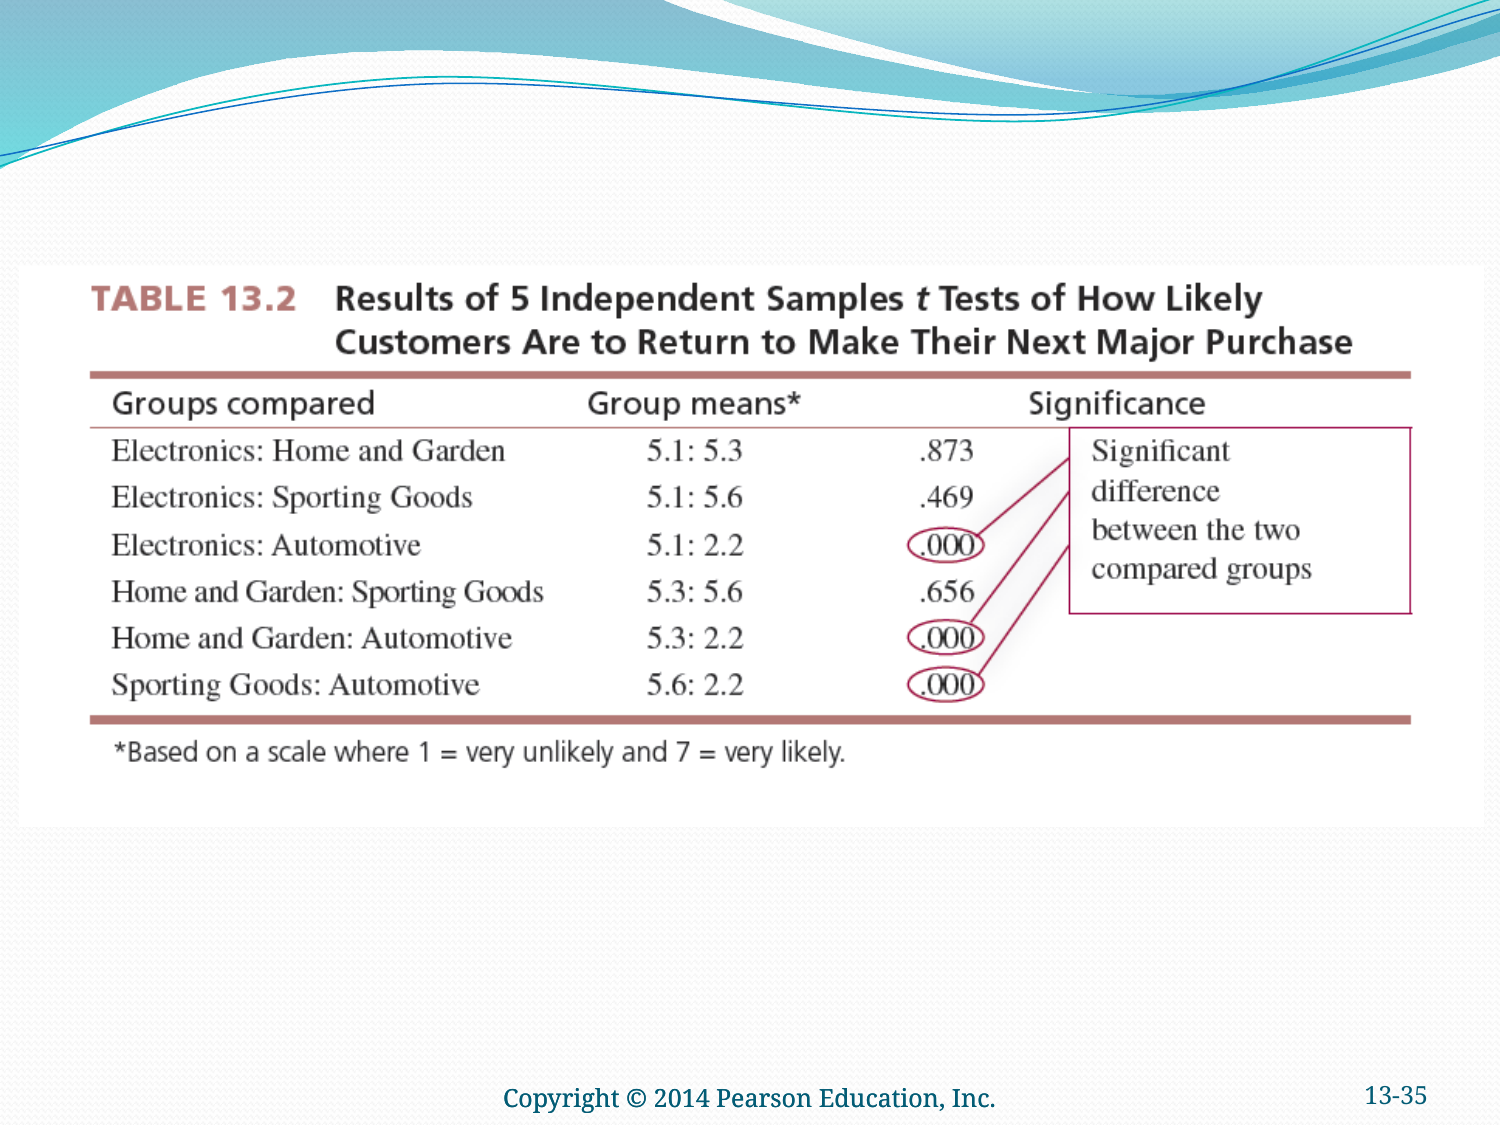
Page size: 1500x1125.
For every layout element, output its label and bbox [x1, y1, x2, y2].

picture [19, 266, 1484, 828]
